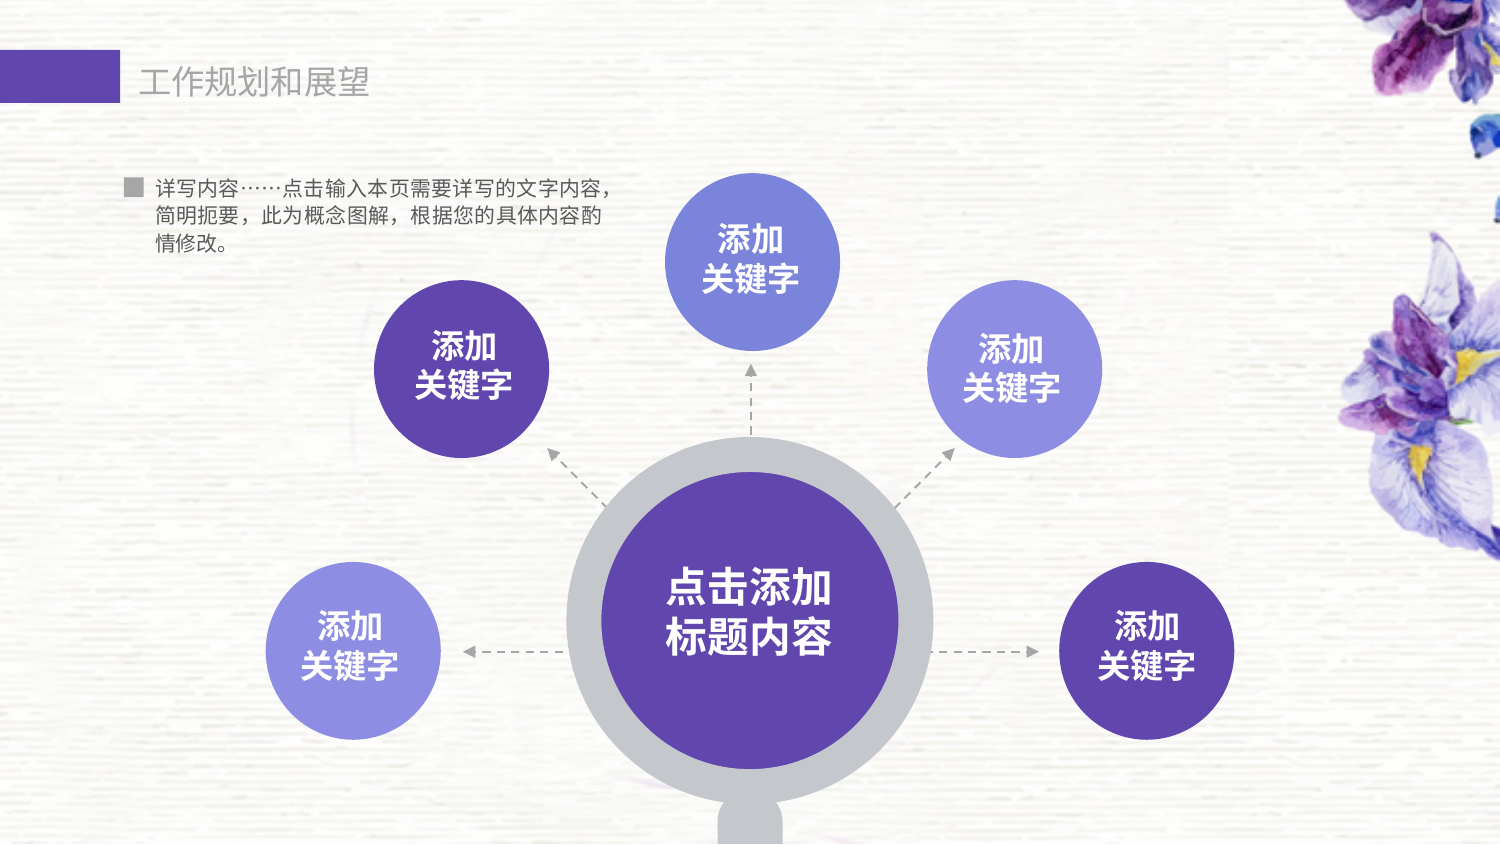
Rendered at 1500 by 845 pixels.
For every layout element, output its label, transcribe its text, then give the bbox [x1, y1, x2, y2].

text_box 添加 关键字 [277, 595, 424, 694]
text_box [925, 278, 1105, 461]
text_box [263, 559, 443, 742]
picture [0, 0, 1500, 844]
text_box [662, 171, 843, 354]
text_box [1076, 559, 1218, 595]
text_box 添加 关键字 [677, 209, 824, 308]
text_box [371, 278, 552, 461]
text_box 添加 关键字 [1074, 595, 1221, 695]
text_box 添加 关键字 [391, 315, 538, 414]
text_box 添加 关键字 [938, 318, 1086, 417]
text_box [566, 436, 934, 844]
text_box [123, 173, 603, 257]
text_box [1057, 597, 1237, 742]
